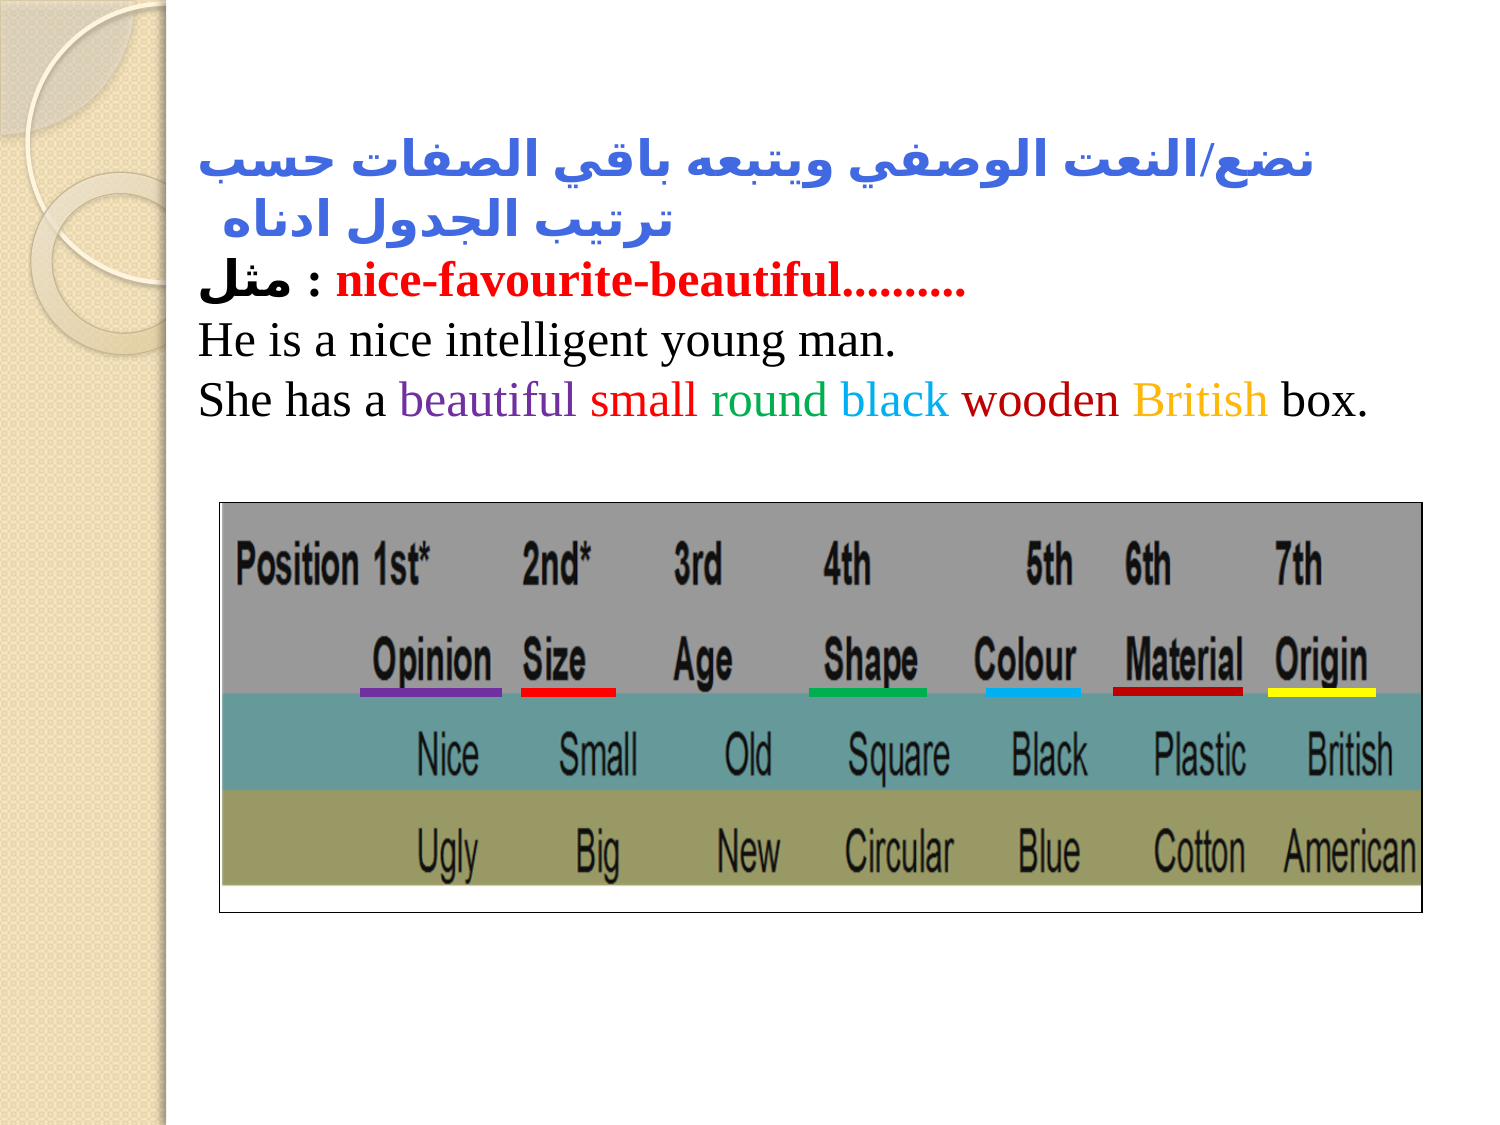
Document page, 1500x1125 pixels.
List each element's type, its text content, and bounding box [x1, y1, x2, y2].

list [220, 503, 1422, 912]
text_box نضع/النعت الوصفي ويتبعه باقي الصفات حسب ترتيب الجدول ادناه مثل : nice-favourite-beautiful.......... He is a nice intelligent young man. She has a beautiful small round black wooden British box. [182, 39, 1483, 434]
